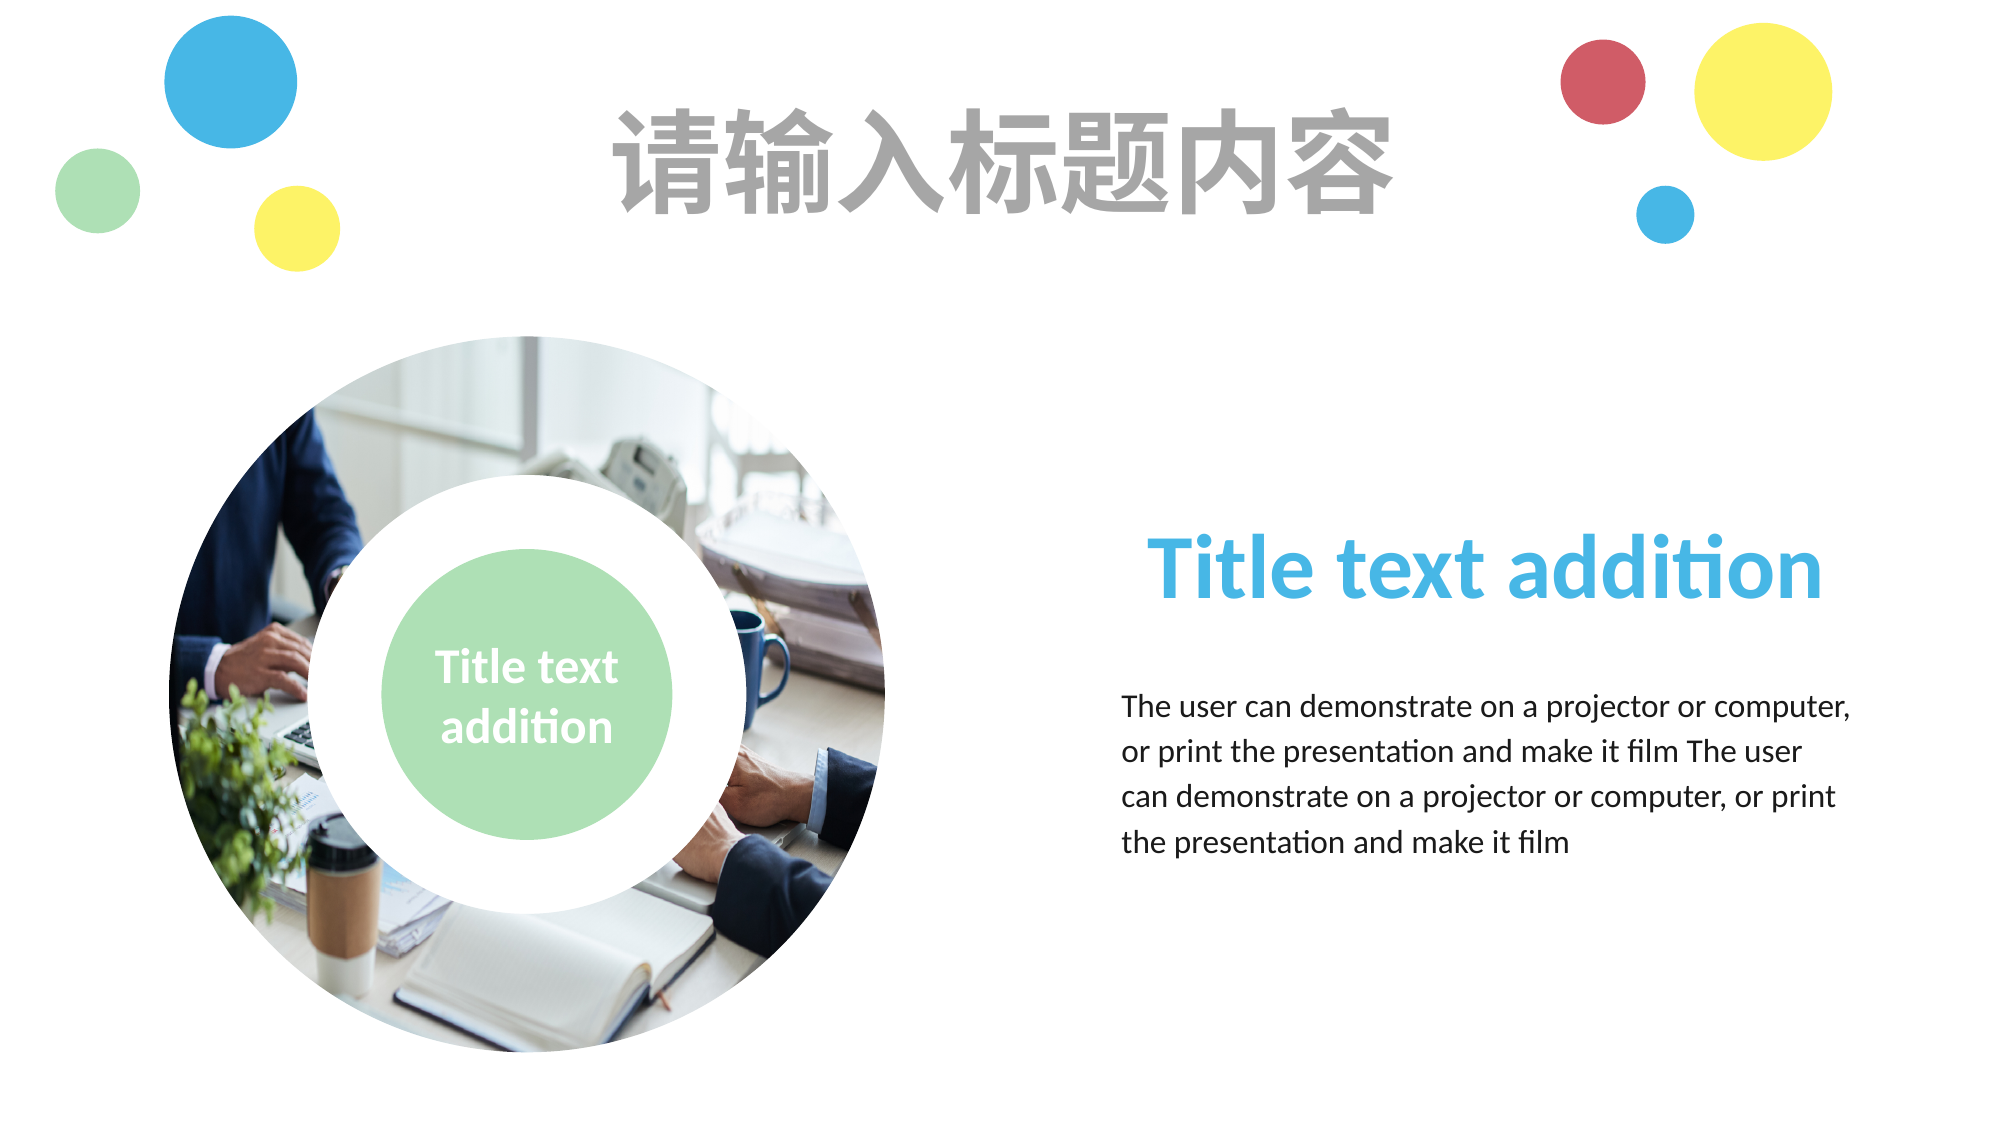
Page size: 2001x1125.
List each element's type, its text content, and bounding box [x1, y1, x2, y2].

text_box [54, 147, 142, 235]
text_box [396, 761, 658, 841]
text_box 请输入标题内容 [595, 84, 1413, 235]
text_box [1559, 38, 1647, 126]
text_box [1693, 21, 1834, 162]
text_box [1635, 184, 1696, 245]
text_box Title text addition [1083, 499, 1891, 625]
text_box The user can demonstrate on a projector or computer, or print the presentation and make it film The user can demonstrate on a projector or computer, or print the presentation and make it film [1106, 670, 1867, 913]
text_box Title text addition [338, 626, 716, 761]
text_box [163, 14, 299, 150]
text_box [167, 335, 886, 1054]
text_box [397, 548, 657, 626]
text_box [253, 184, 342, 273]
